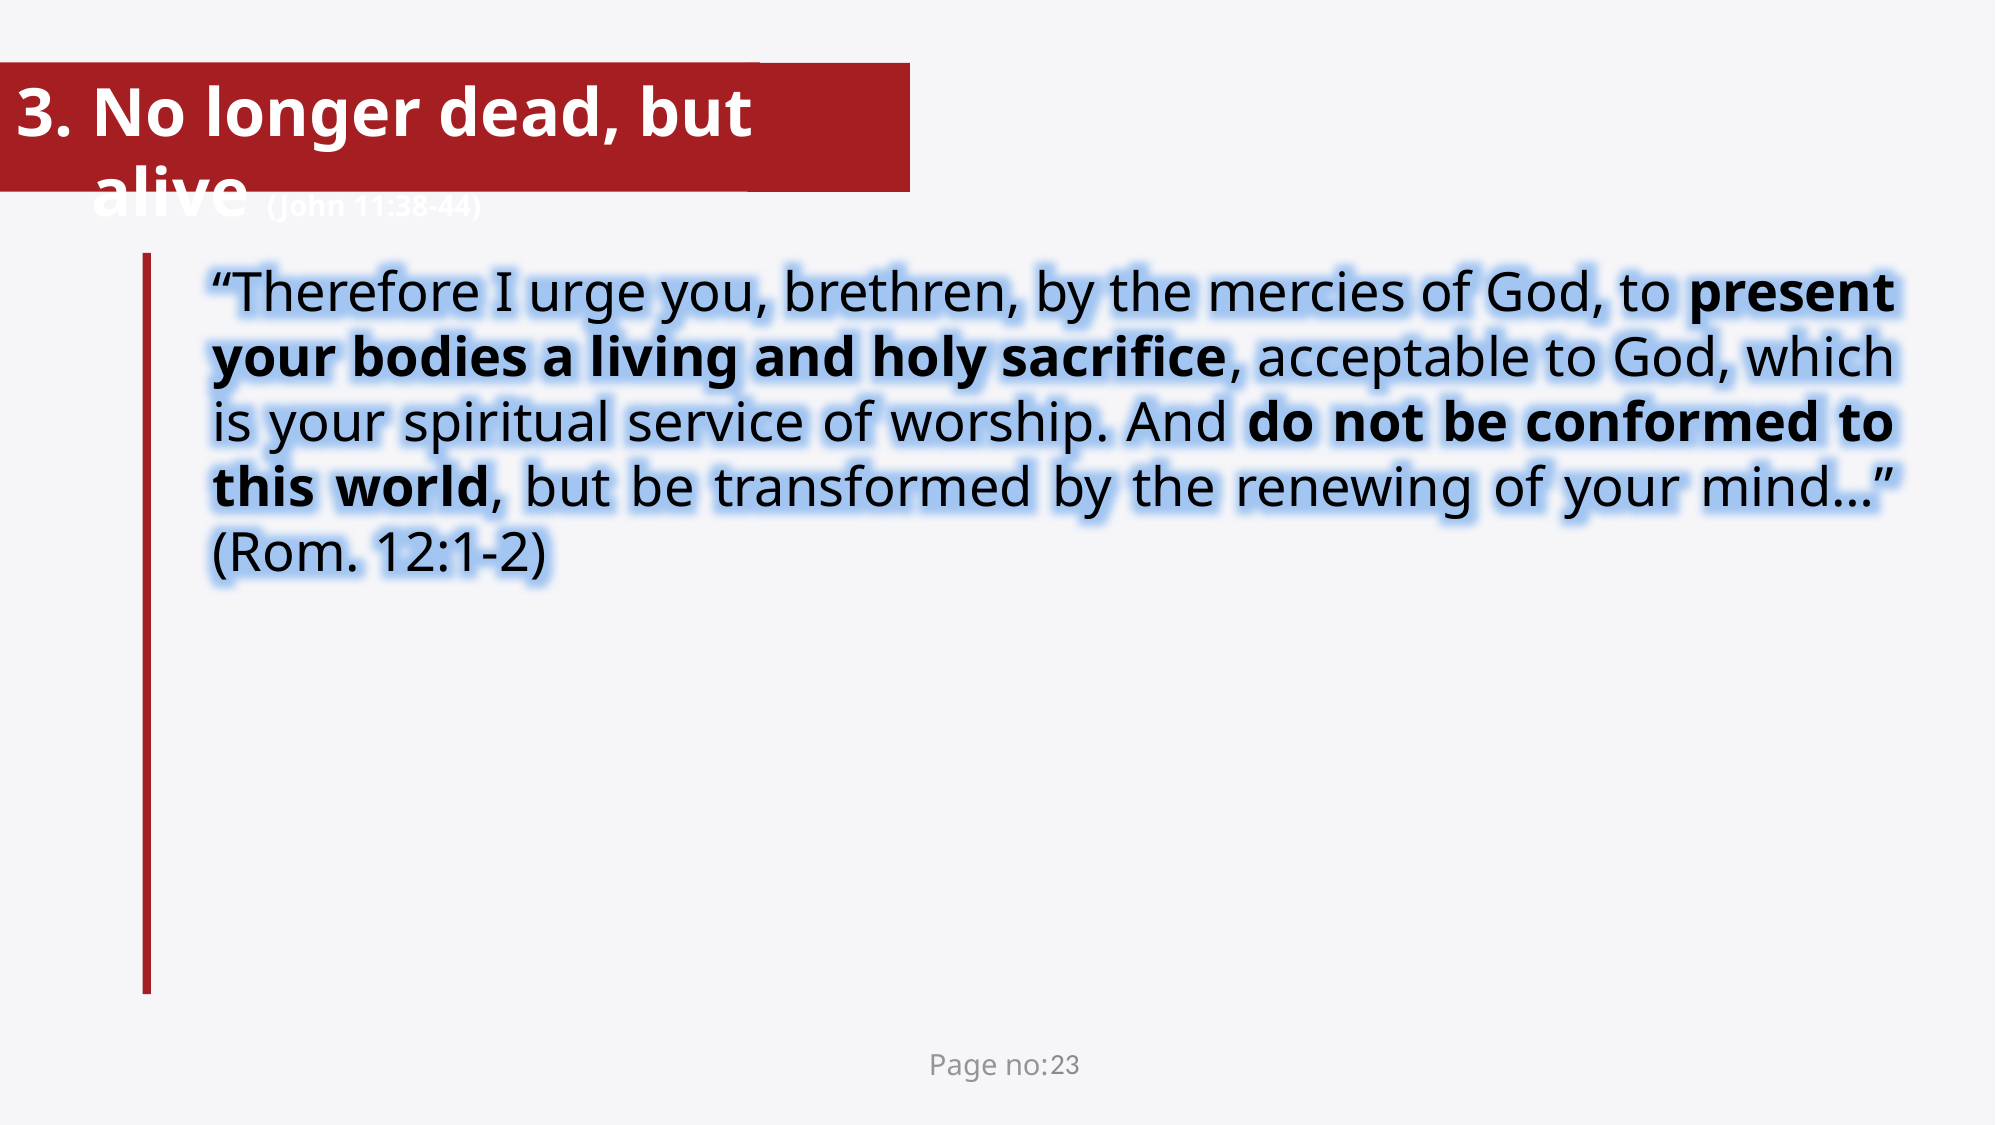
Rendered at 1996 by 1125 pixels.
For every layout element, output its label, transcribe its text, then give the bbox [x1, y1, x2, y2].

text_box “Therefore I urge you, brethren, by the mercies of God, to present your bodies a living and holy sacrifice, acceptable to God, which is your spiritual service of worship. And do not be conformed to this world, but be transformed by the renewing of your mind…” (Rom. 12:1-2) [198, 249, 1911, 590]
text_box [1, 62, 911, 194]
